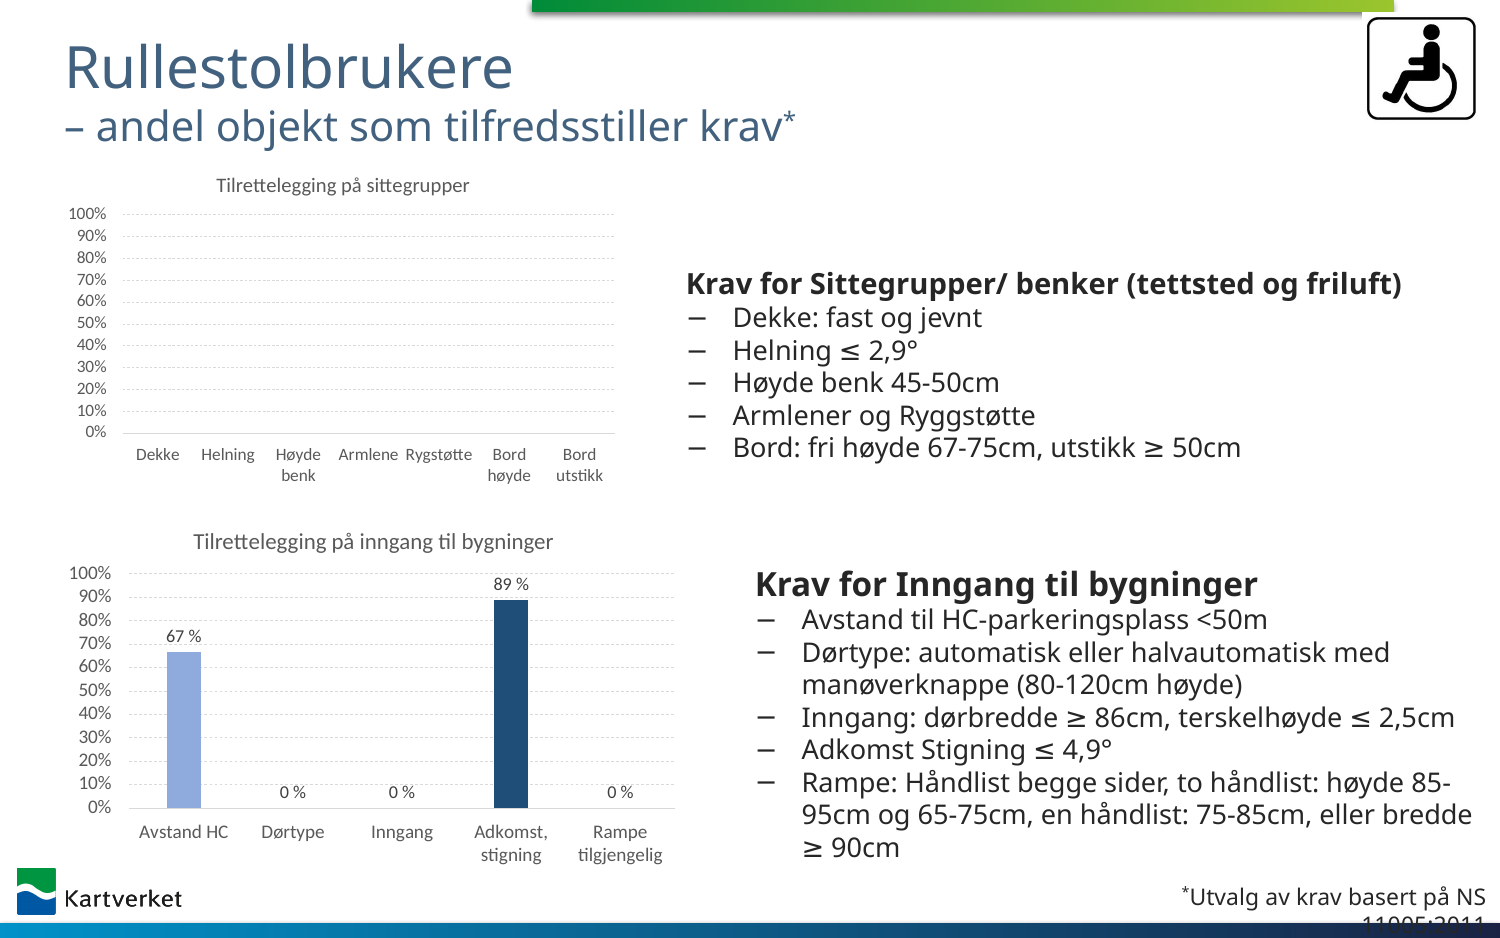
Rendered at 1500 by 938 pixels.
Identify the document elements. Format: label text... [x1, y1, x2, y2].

text_box Rullestolbrukere – andel objekt som tilfredsstiller krav* [49, 25, 1431, 158]
picture [1362, 12, 1481, 126]
text_box *Utvalg av krav basert på NS 11005:2011 [1068, 873, 1500, 938]
picture [62, 166, 625, 492]
text_box Krav for Inngang til bygninger Avstand til HC-parkeringsplass <50m Dørtype: automatisk eller halvautomatisk med manøverknappe (80-120cm høyde) Inngang: dørbredde ≥ 86cm, terskelhøyde ≤ 2,5cm Adkomst Stigning ≤ 4,9° Rampe: Håndlist begge sider, to håndlist: høyde 85-95cm og 65-75cm, en håndlist: 75-85cm, eller bredde ≥ 90cm [740, 555, 1491, 870]
text_box Krav for Sittegrupper/ benker (tettsted og friluft) Dekke: fast og jevnt Helning ≤ 2,9° Høyde benk 45-50cm Armlener og Ryggstøtte Bord: fri høyde 67-75cm, utstikk ≥ 50cm [670, 258, 1418, 471]
picture [62, 520, 686, 874]
